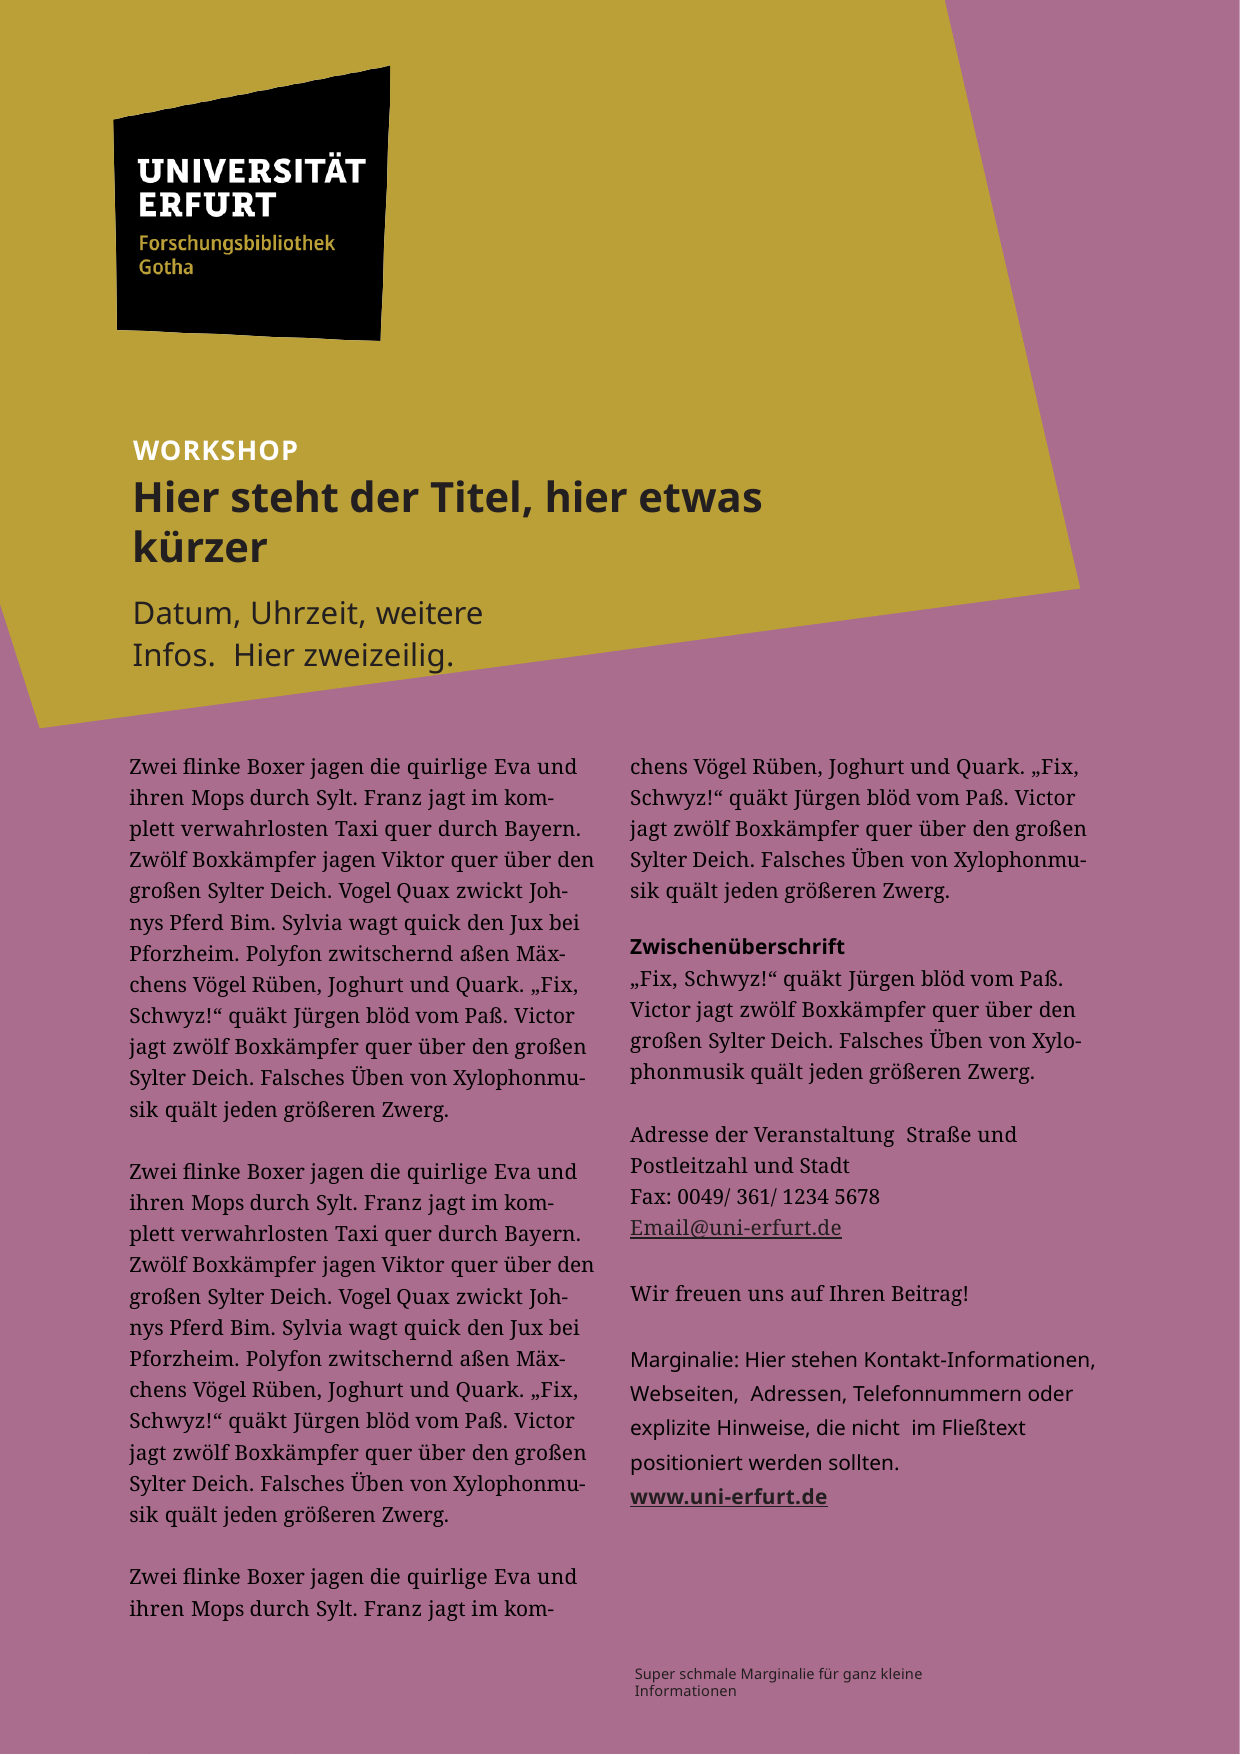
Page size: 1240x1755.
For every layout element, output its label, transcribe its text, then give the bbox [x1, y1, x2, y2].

picture [113, 65, 391, 341]
text_box Super schmale Marginalie für ganz kleine Informationen [632, 1664, 966, 1700]
text_box Zwei flinke Boxer jagen die quirlige Eva und ihren Mops durch Sylt. Franz jagt im kom- plett verwahrlosten Taxi quer durch Bayern. Zwölf Boxkämpfer jagen Viktor quer über den großen Sylter Deich. Vogel Quax zwickt Joh- nys Pferd Bim. Sylvia wagt quick den Jux bei Pforzheim. Polyfon zwitschernd aßen Mäx- chens Vögel Rüben, Joghurt und Quark. „Fix, Schwyz!“ quäkt Jürgen blöd vom Paß. Victor jagt zwölf Boxkämpfer quer über den großen Sylter Deich. Falsches Üben von Xylophonmu- sik quält jeden größeren Zwerg. Zwei flinke Boxer jagen die quirlige Eva und ihren Mops durch Sylt. Franz jagt im kom- plett verwahrlosten Taxi quer durch Bayern. Zwölf Boxkämpfer jagen Viktor quer über den großen Sylter Deich. Vogel Quax zwickt Joh- nys Pferd Bim. Sylvia wagt quick den Jux bei Pforzheim. Polyfon zwitschernd aßen Mäx- chens Vögel Rüben, Joghurt und Quark. „Fix, Schwyz!“ quäkt Jürgen blöd vom Paß. Victor jagt zwölf Boxkämpfer quer über den großen Sylter Deich. Falsches Üben von Xylophonmu- sik quält jeden größeren Zwerg. Zwei flinke Boxer jagen die quirlige Eva und ihren Mops durch Sylt. Franz jagt im kom- Pforzheim. Polyfon zwitschernd aßen Mäx- chens Vögel Rüben, Joghurt und Quark. „Fix, Schwyz!“ quäkt Jürgen blöd vom Paß. Victor jagt zwölf Boxkämpfer quer über den großen Sylter Deich. Falsches Üben von Xylophonmu- sik quält jeden größeren Zwerg. Zwischenüberschrift „Fix, Schwyz!“ quäkt Jürgen blöd vom Paß. Victor jagt zwölf Boxkämpfer quer über den großen Sylter Deich. Falsches Üben von Xylo- phonmusik quält jeden größeren Zwerg. Adresse der Veranstaltung Straße und Postleitzahl und Stadt Fax: 0049/ 361/ 1234 5678 Email@uni-erfurt.de Wir freuen uns auf Ihren Beitrag! Marginalie: Hier stehen Kontakt-Informationen, Webseiten, Adressen, Telefonnummern oder explizite Hinweise, die nicht im Fließtext positioniert werden sollten. www.uni-erfurt.de [112, 739, 1120, 1755]
text_box WORKSHOP Hier steht der Titel, hier etwas kürzer Datum, Uhrzeit, weitere Infos. Hier zweizeilig. [130, 433, 845, 673]
